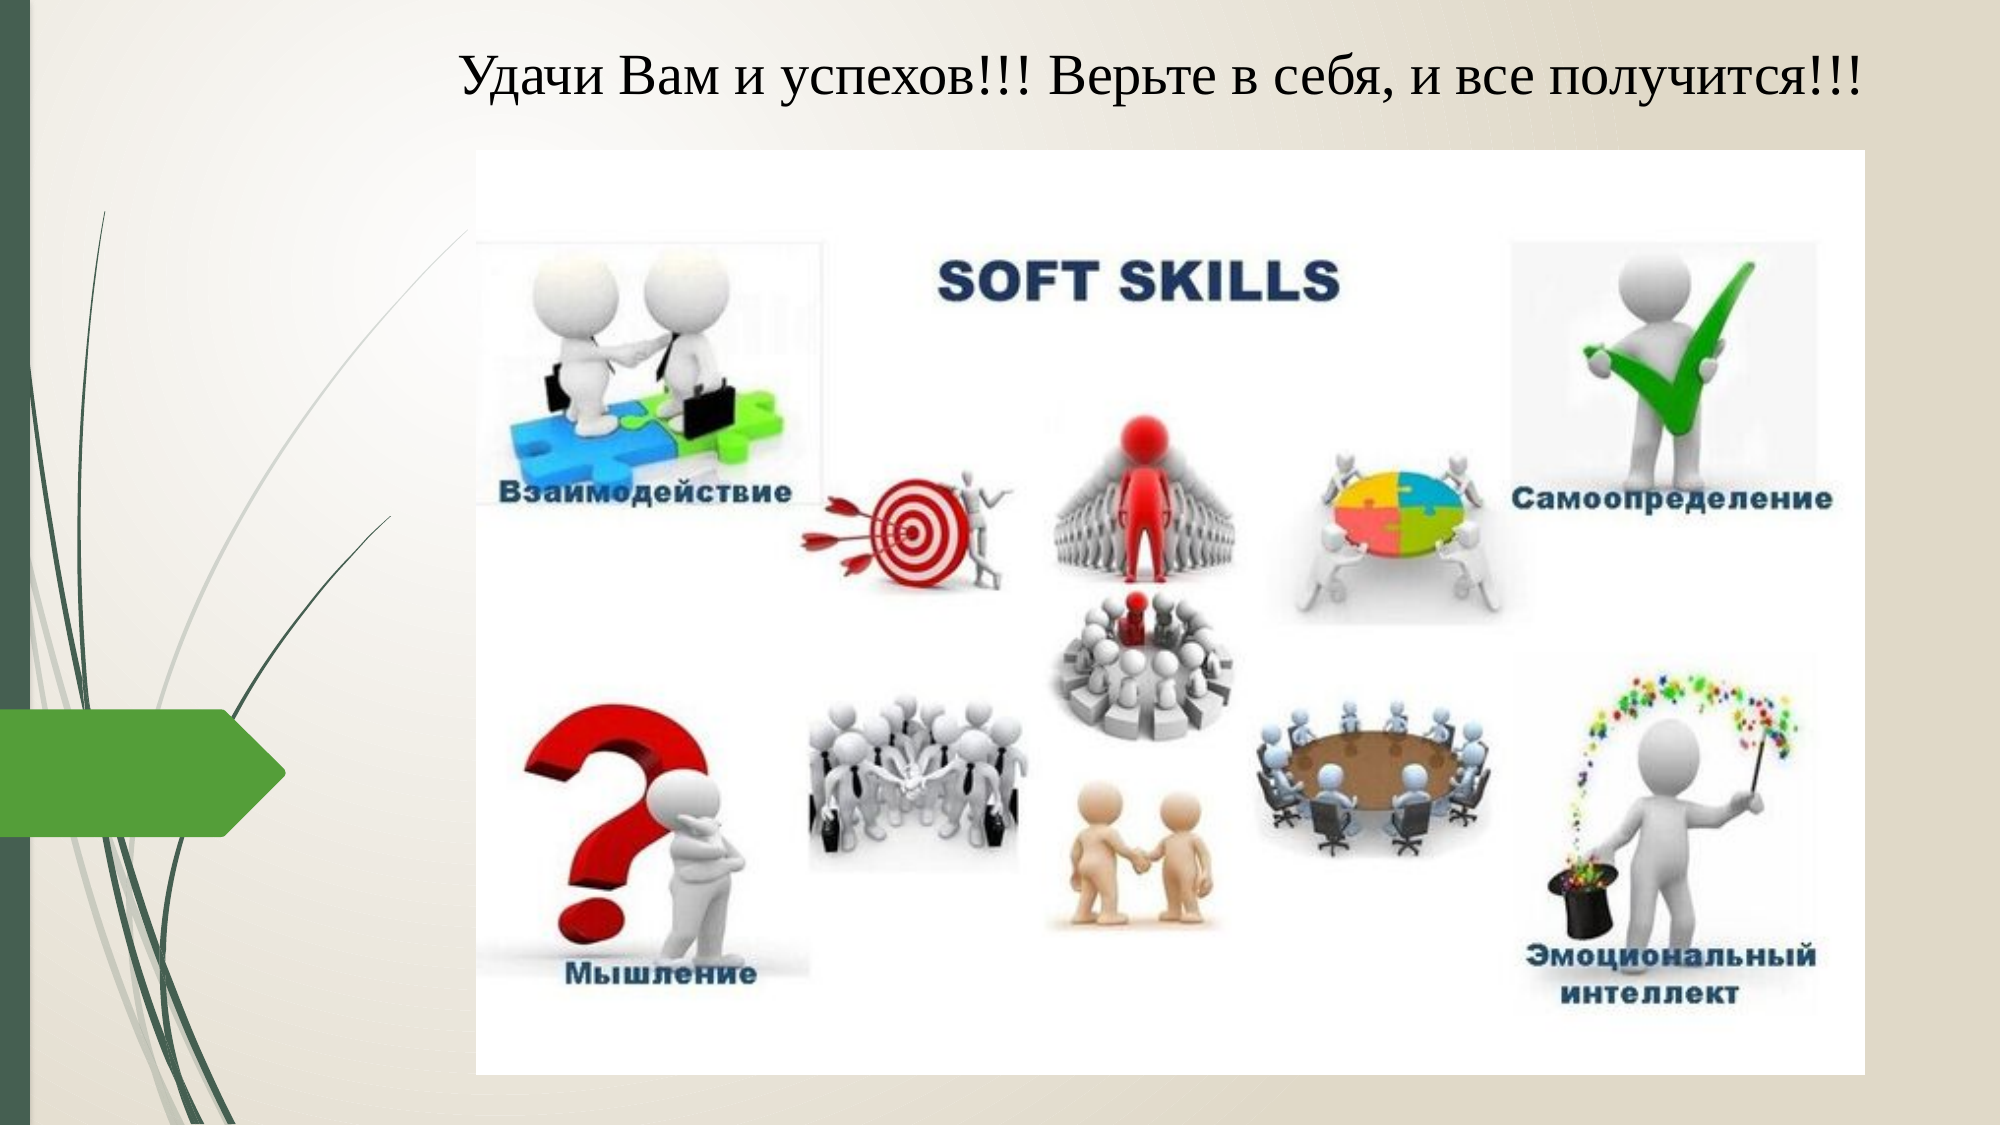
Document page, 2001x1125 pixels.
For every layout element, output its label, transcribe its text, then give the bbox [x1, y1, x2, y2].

text_box Удачи Вам и успехов!!! Верьте в себя, и все получится!!! [442, 28, 1899, 114]
picture [476, 149, 1865, 1075]
